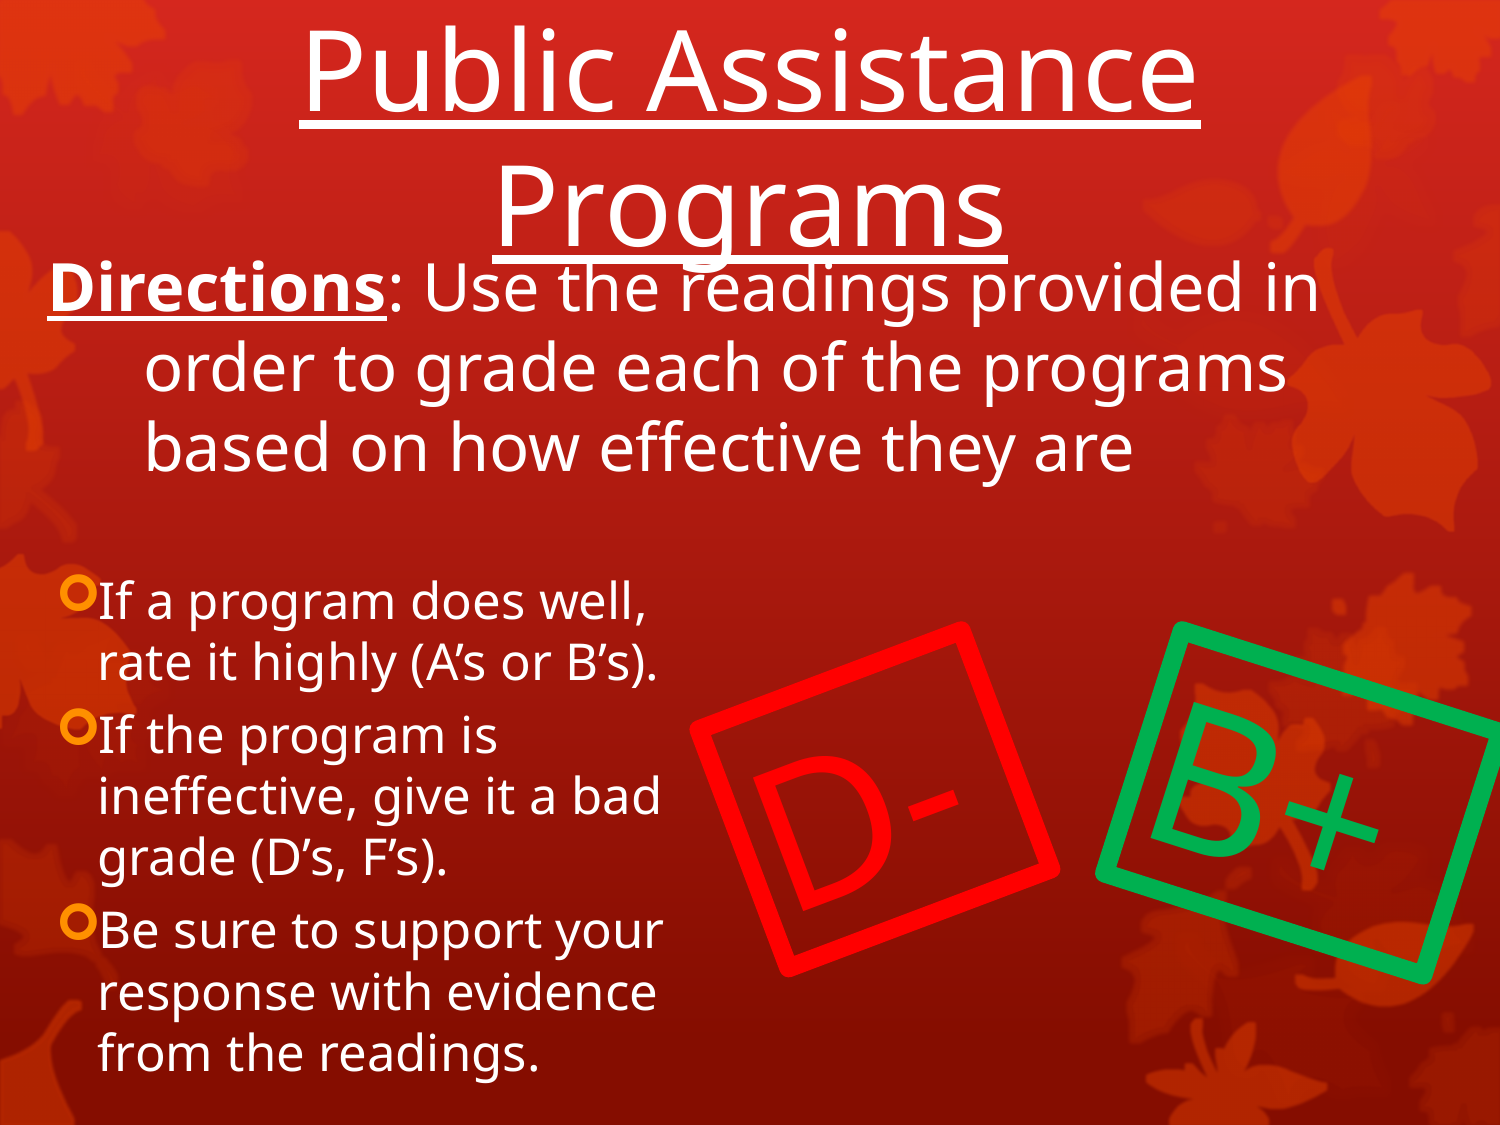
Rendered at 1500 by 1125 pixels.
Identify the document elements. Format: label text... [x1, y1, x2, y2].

title Public Assistance Programs [62, 37, 1438, 232]
text_box Directions: Use the readings provided in order to grade each of the programs based on how effective they are [24, 237, 1463, 493]
list If a program does well, rate it highly (A’s or B’s). If the program is ineffective, give it a bad grade (D’s, F’s). Be sure to support your response with evidence from the readings. [24, 549, 700, 1100]
text_box B+ [1104, 630, 1500, 976]
text_box D- [698, 630, 1052, 968]
